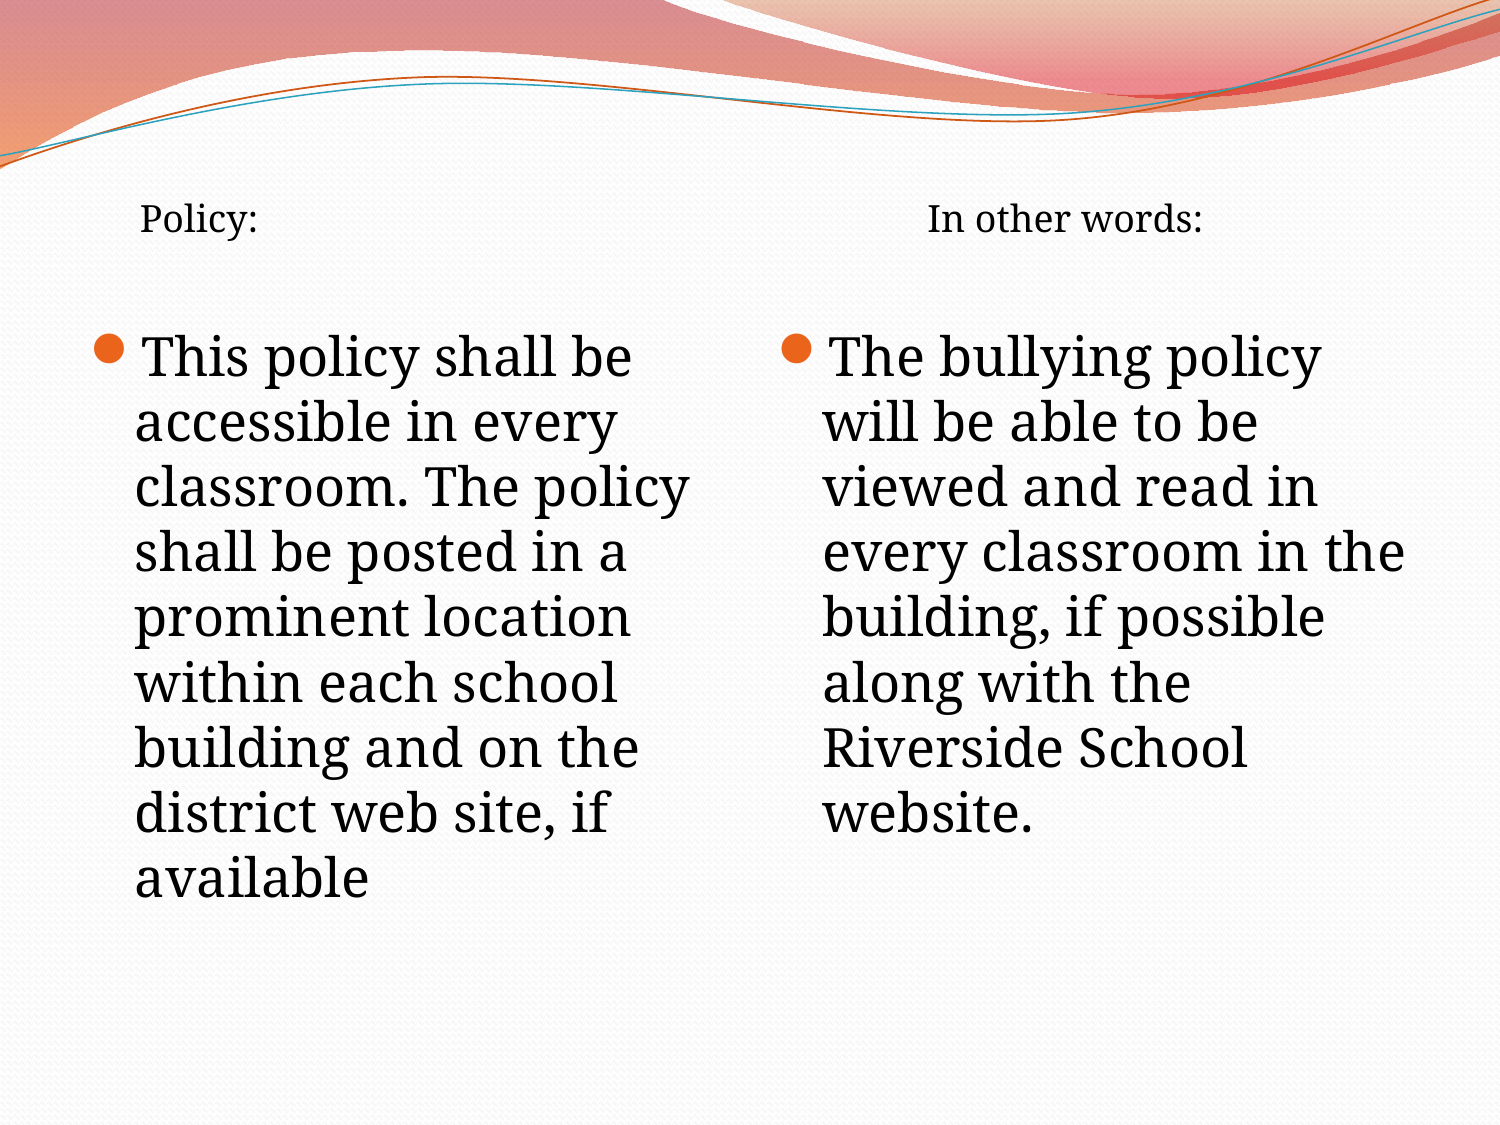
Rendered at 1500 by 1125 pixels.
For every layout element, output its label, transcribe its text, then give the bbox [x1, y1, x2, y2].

list The bullying policy will be able to be viewed and read in every classroom in the building, if possible along with the Riverside School website. [762, 314, 1425, 1043]
text_box In other words: [912, 187, 1313, 248]
list This policy shall be accessible in every classroom. The policy shall be posted in a prominent location within each school building and on the district web site, if available [75, 314, 738, 1043]
text_box Policy: [125, 187, 525, 248]
